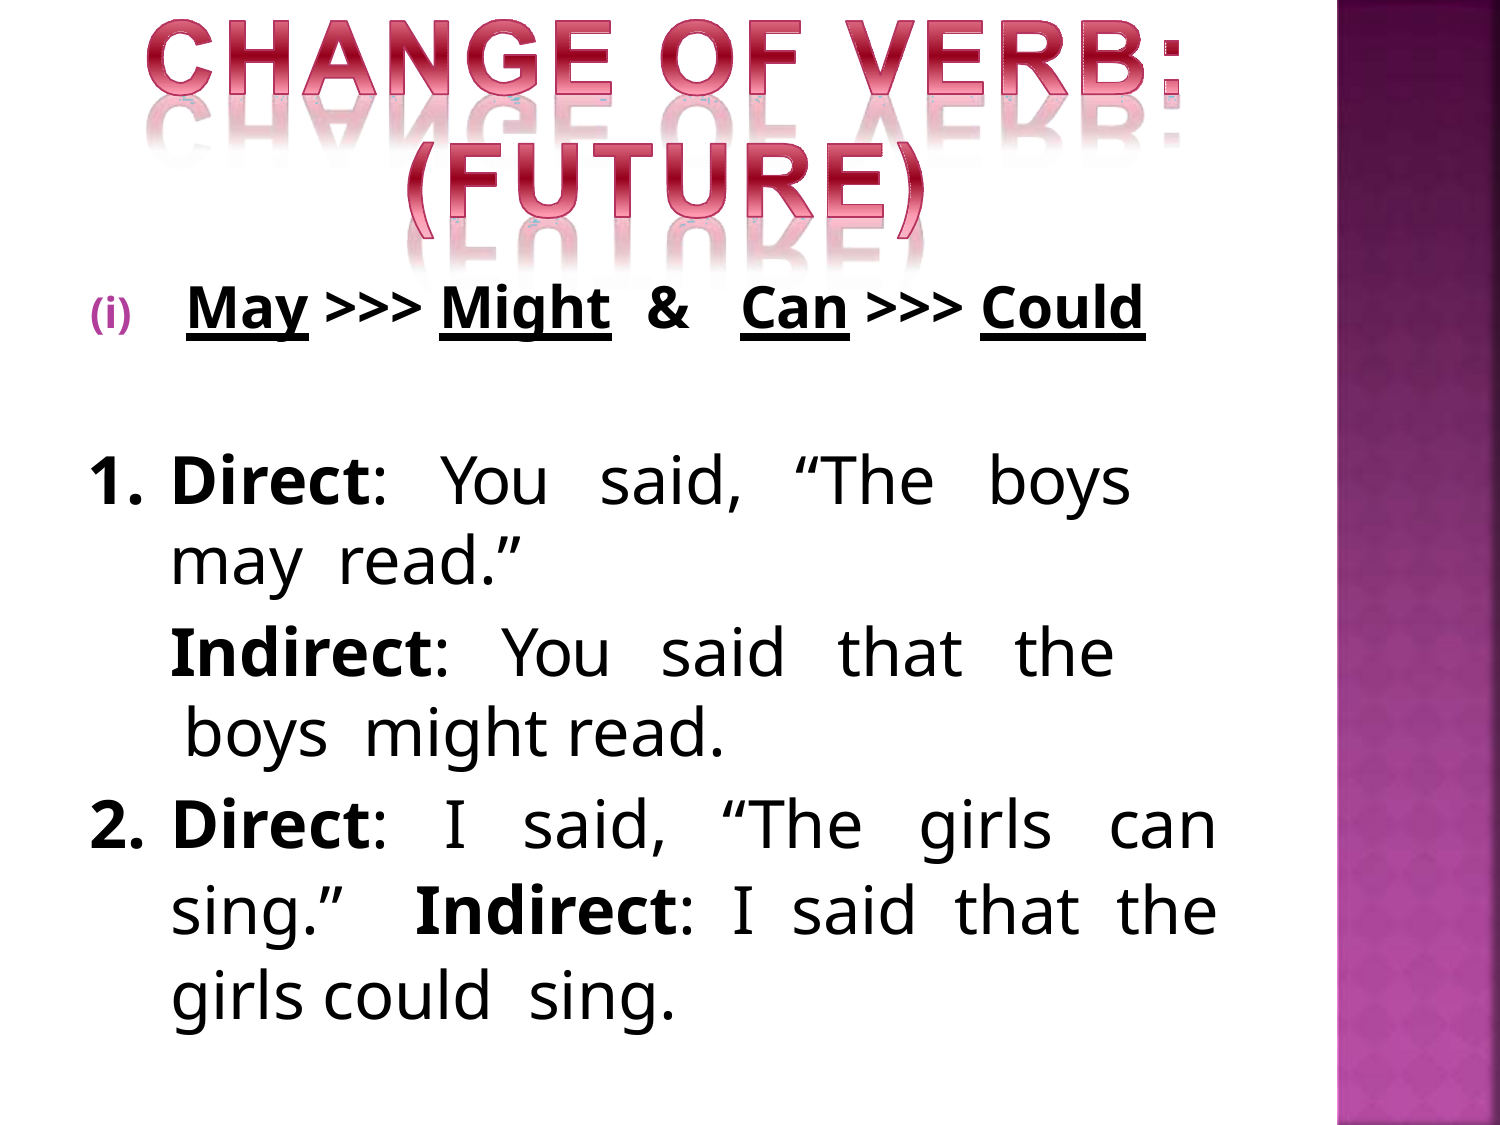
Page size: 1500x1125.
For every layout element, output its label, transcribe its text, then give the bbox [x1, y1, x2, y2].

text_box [405, 141, 926, 294]
picture [1337, 0, 1500, 1125]
text_box (i) May >>> Might & Can >>> Could Direct: You said, “The boys may read.” Indirect: You said that the boys might read. Direct: I said, “The girls can sing.” Indirect: I said that the girls could sing. [87, 267, 1220, 1033]
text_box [145, 18, 1181, 171]
